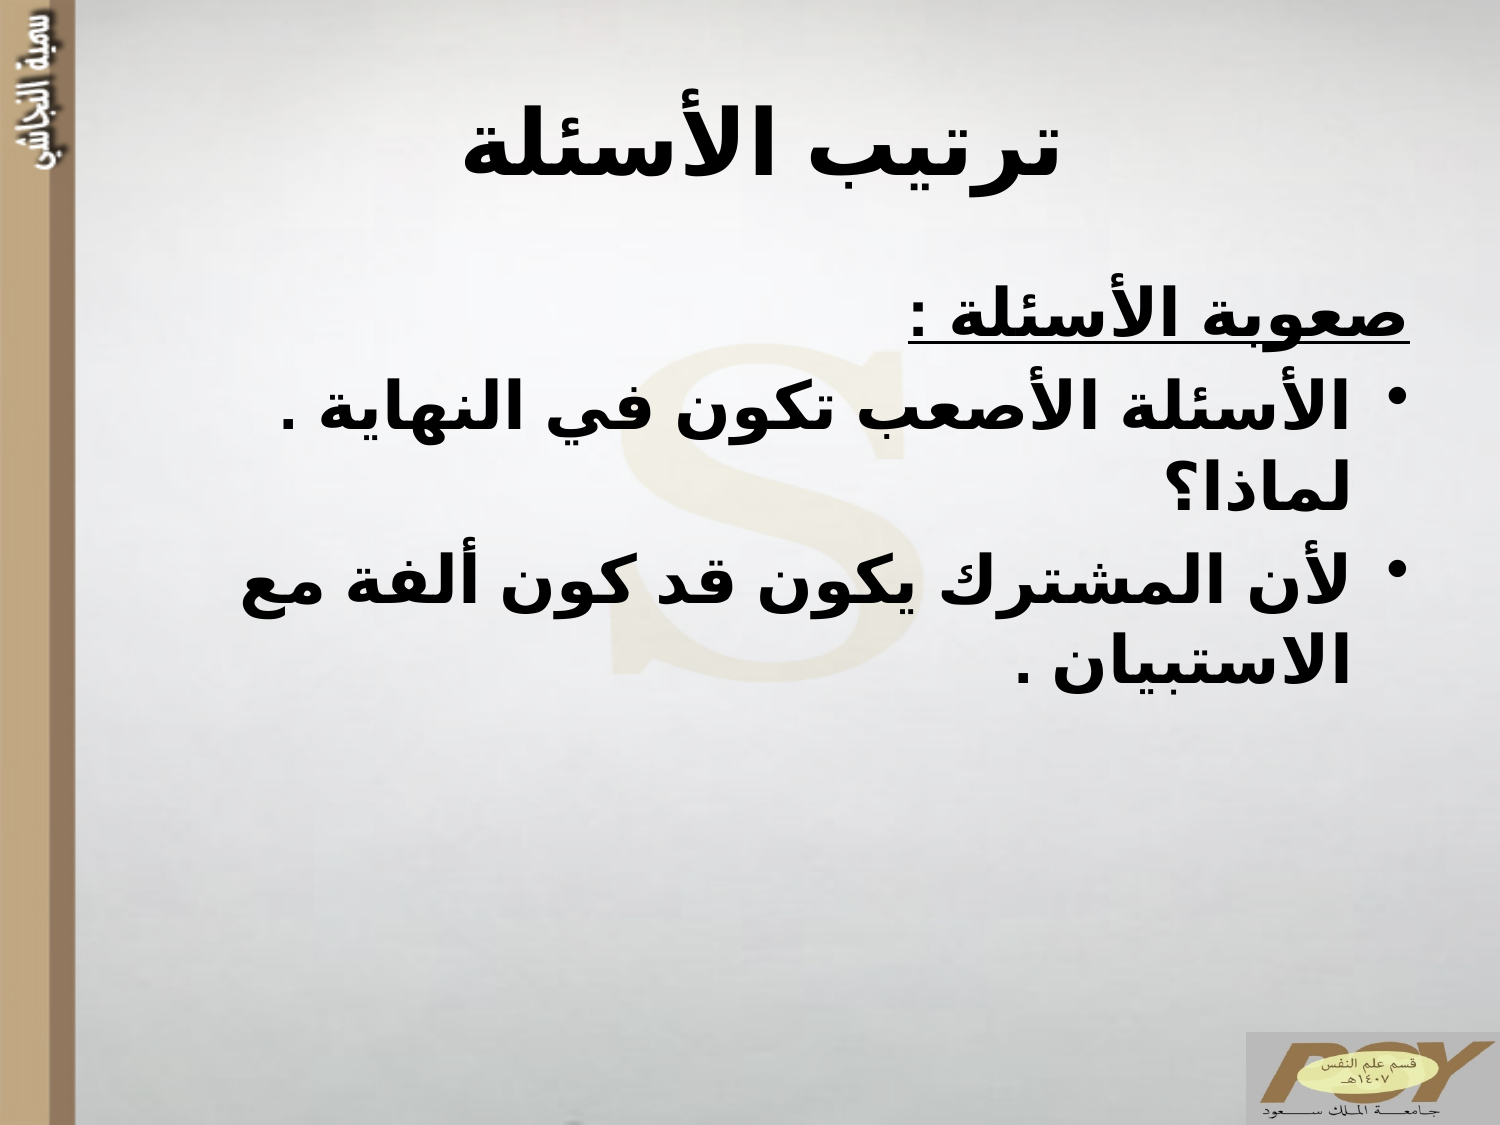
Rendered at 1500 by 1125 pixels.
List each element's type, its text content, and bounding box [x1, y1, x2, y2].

picture [0, 0, 1500, 1125]
list صعوبة الأسئلة : الأسئلة الأصعب تكون في النهاية . لماذا؟ لأن المشترك يكون قد كون ألفة مع الاستبيان . [75, 262, 1425, 1005]
title ترتيب الأسئلة [75, 45, 1425, 233]
